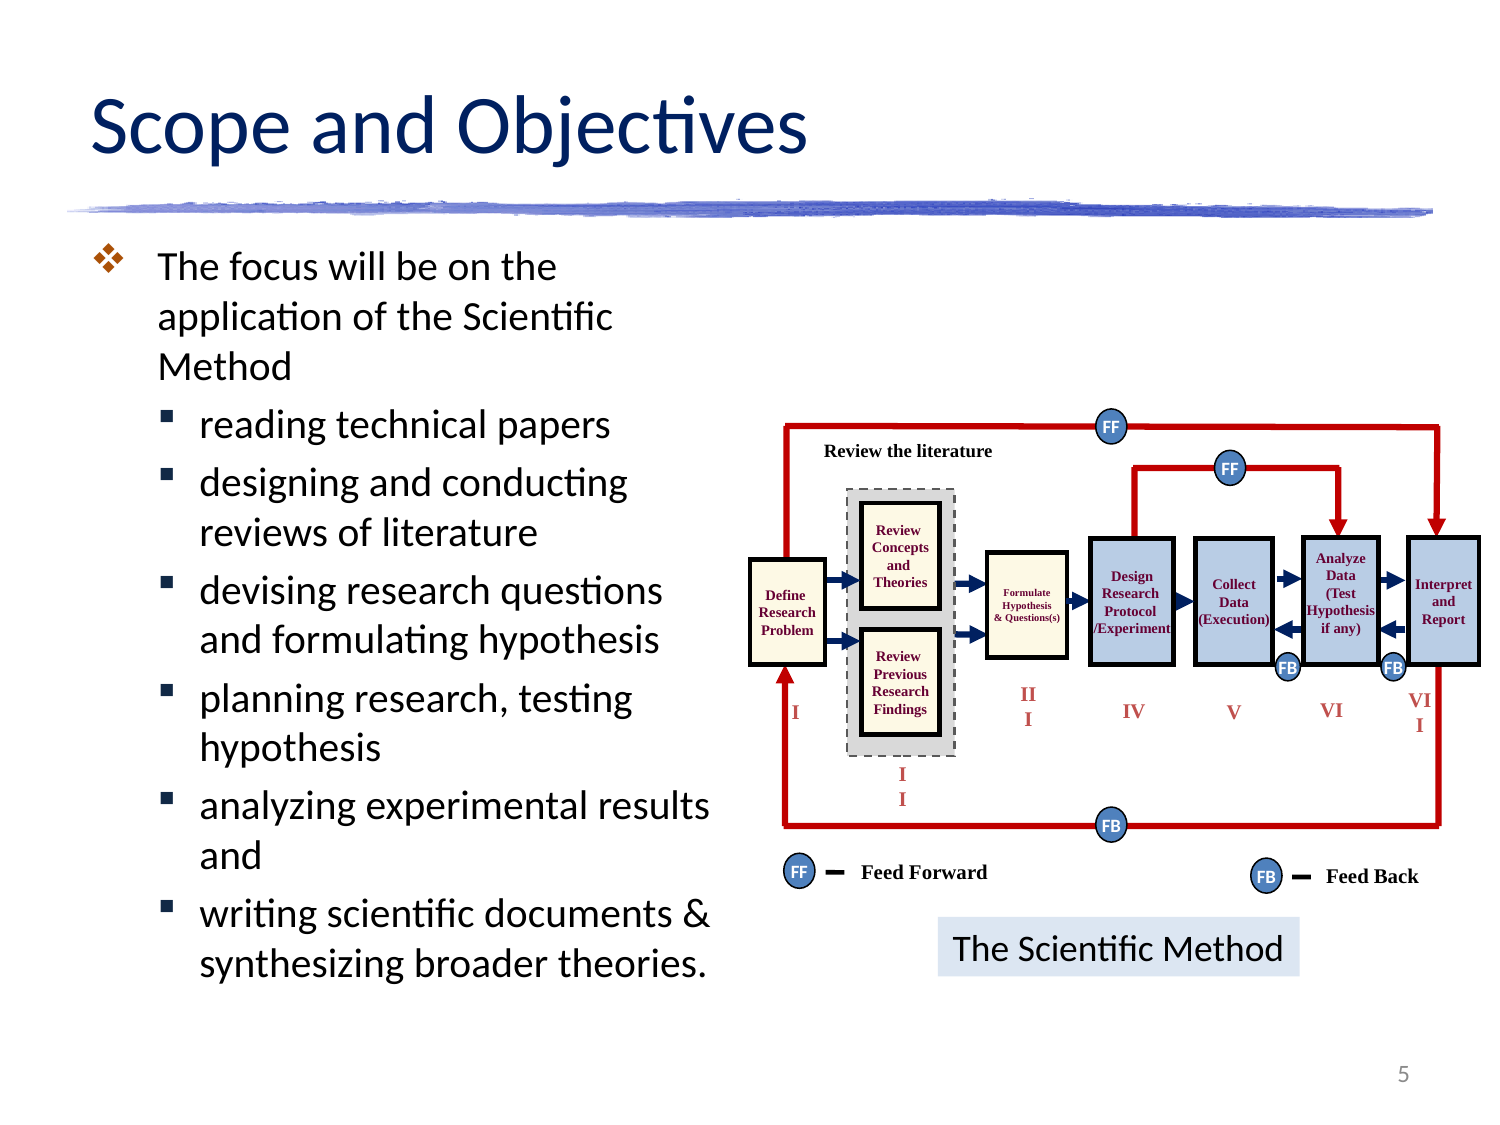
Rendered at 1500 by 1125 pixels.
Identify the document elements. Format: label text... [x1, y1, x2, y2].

text_box The Scientific Method [937, 916, 1300, 977]
picture [55, 198, 1444, 222]
list The focus will be on the application of the Scientific Method reading technical papers designing and conducting reviews of literature devising research questions and formulating hypothesis planning research, testing hypothesis analyzing experimental results and writing scientific documents & synthesizing broader theories. [75, 231, 738, 1035]
title Scope and Objectives [75, 45, 1424, 197]
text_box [749, 408, 1480, 894]
slide_number 5 [1074, 1042, 1425, 1103]
